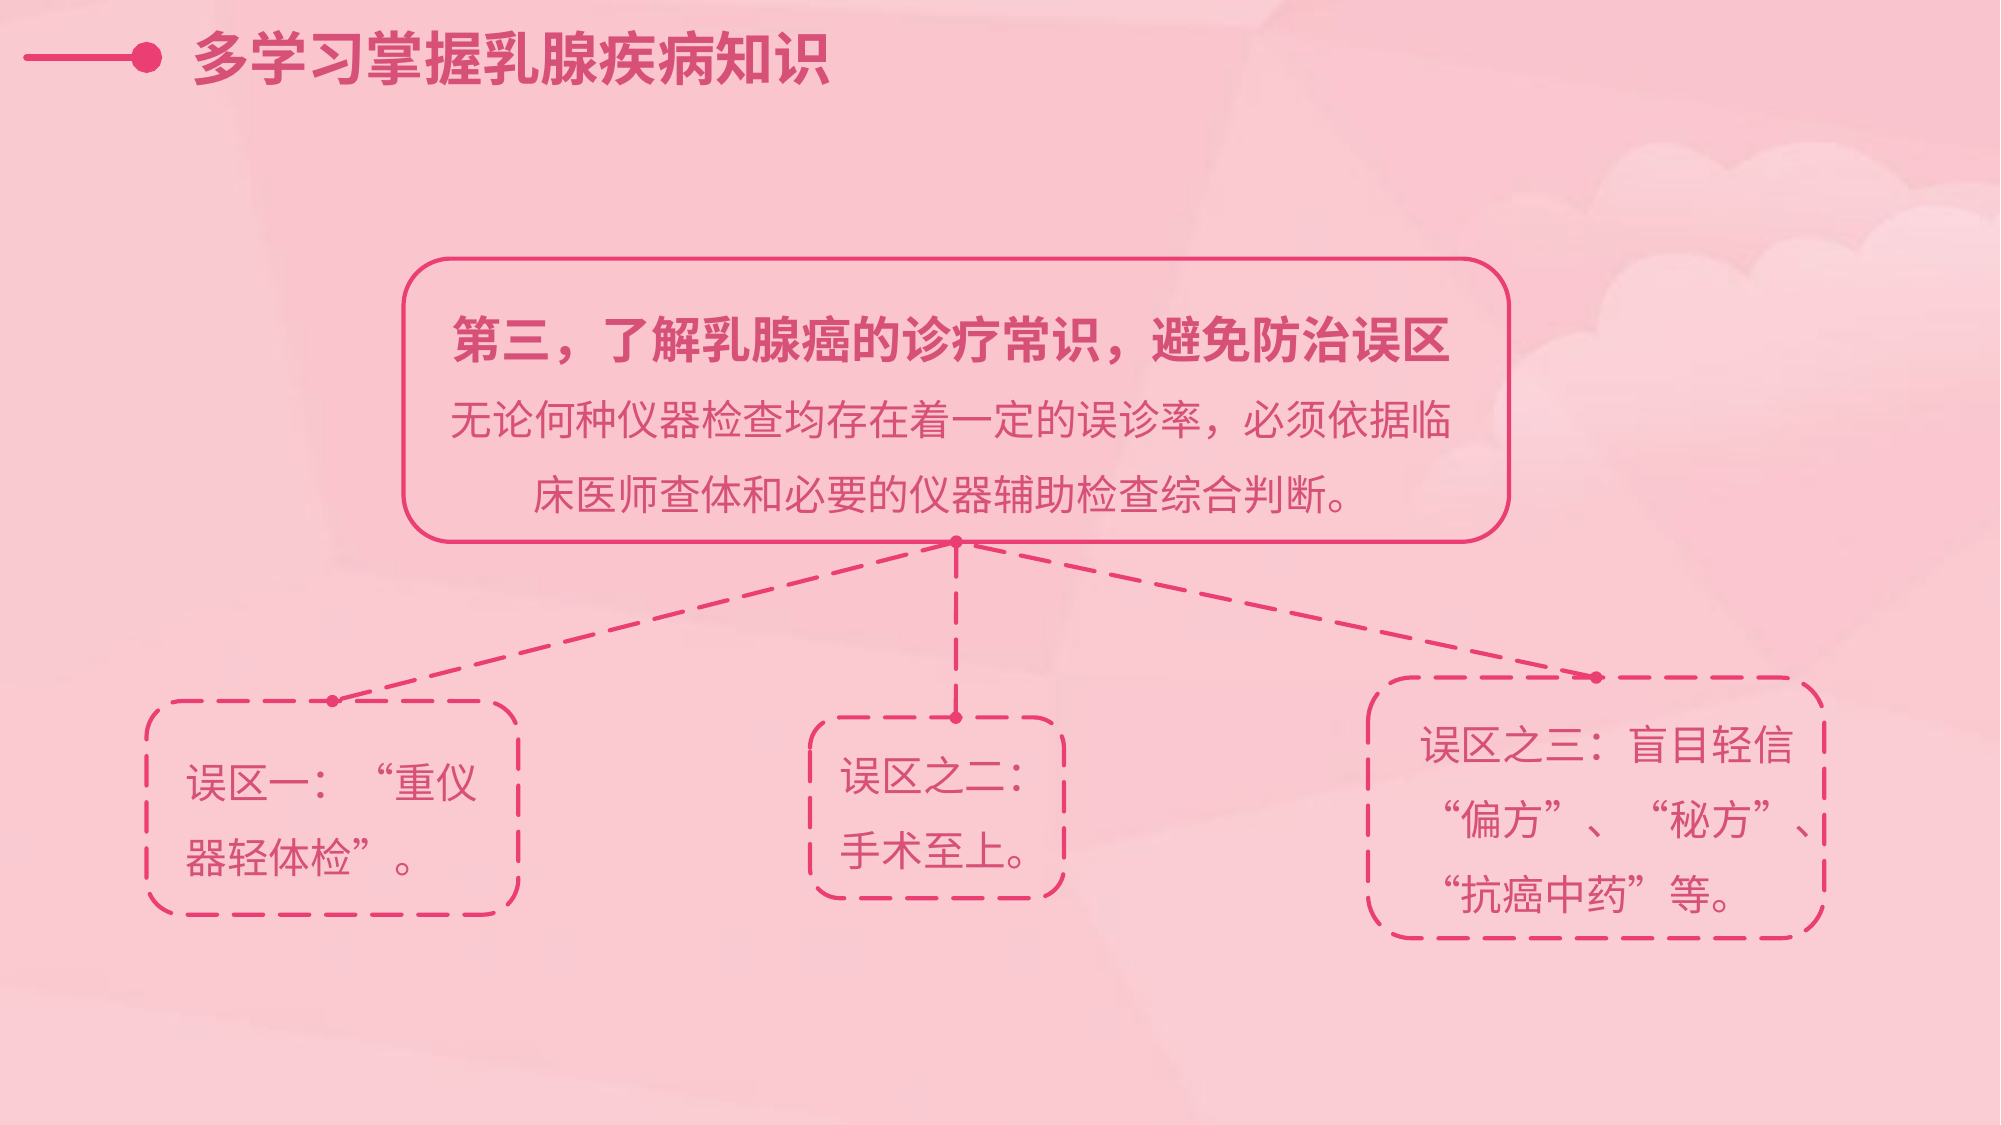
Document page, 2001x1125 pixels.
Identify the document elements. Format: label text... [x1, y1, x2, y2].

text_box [403, 258, 1510, 541]
text_box 多学习掌握乳腺疾病知识 [176, 14, 861, 100]
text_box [146, 701, 519, 915]
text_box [956, 541, 1597, 678]
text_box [332, 541, 955, 702]
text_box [1368, 677, 1861, 939]
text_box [809, 717, 1087, 899]
